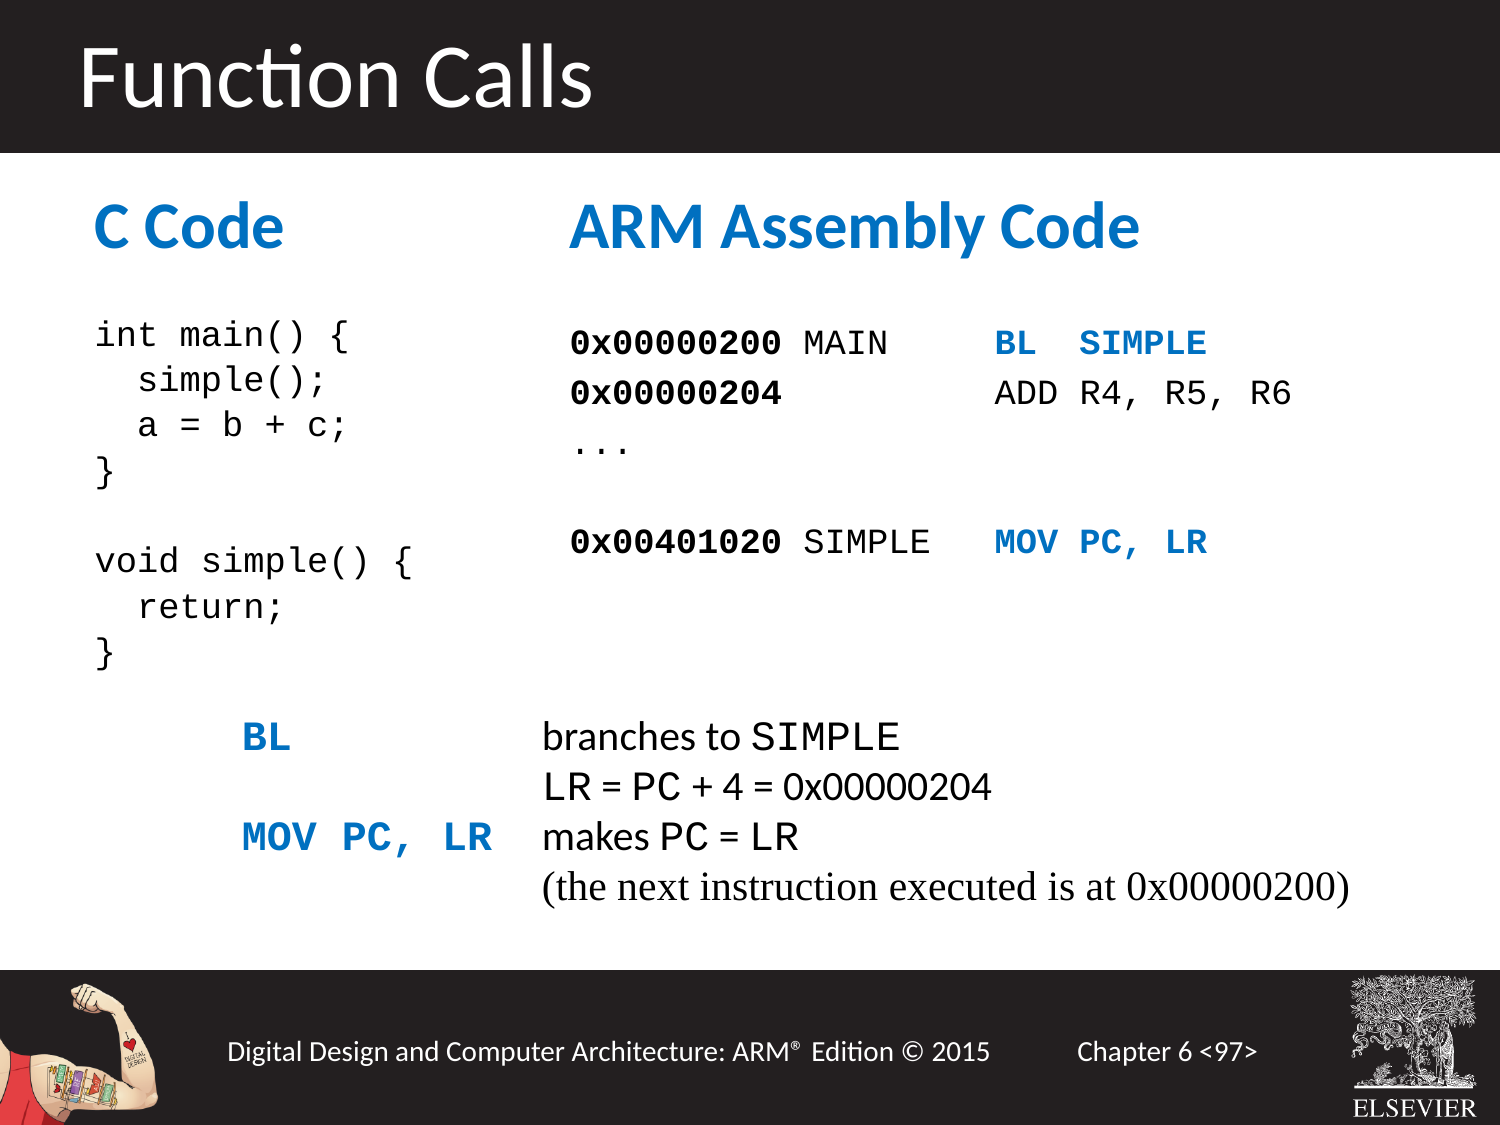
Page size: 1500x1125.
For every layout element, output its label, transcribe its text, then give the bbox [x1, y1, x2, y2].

text_box ARM Assembly Code 0x00000200 MAIN BL SIMPLE 0x00000204 ADD R4, R5, R6 ... 0x00401020 SIMPLE MOV PC, LR [554, 183, 1368, 859]
text_box BL branches to SIMPLE LR = PC + 4 = 0x00000204 MOV PC, LR makes PC = LR (the next instruction executed is at 0x00000200) [227, 701, 1381, 916]
text_box Function Calls [63, 8, 1488, 133]
picture [0, 979, 163, 1125]
picture [1350, 974, 1477, 1117]
text_box C Code int main() { simple(); a = b + c; } void simple() { return; } [79, 183, 554, 872]
